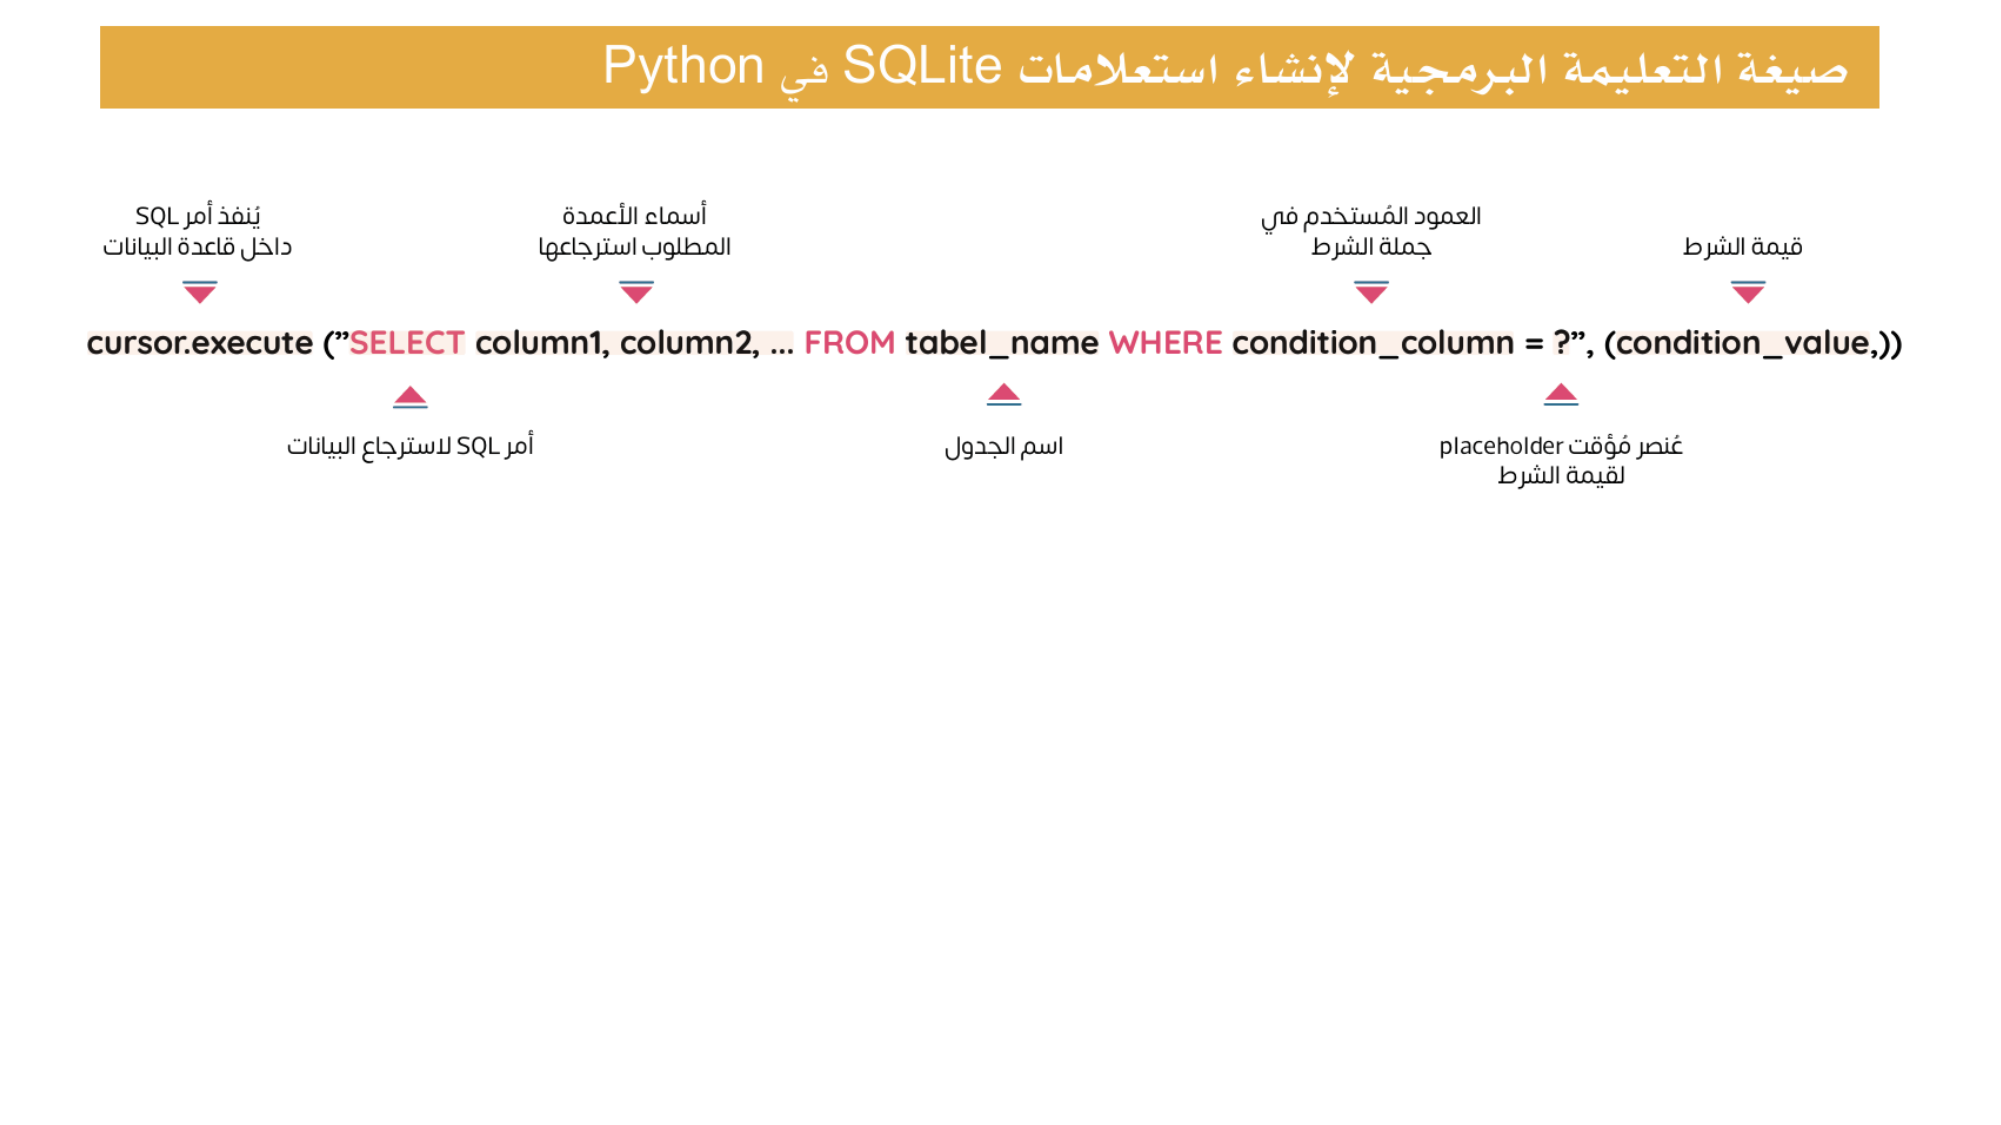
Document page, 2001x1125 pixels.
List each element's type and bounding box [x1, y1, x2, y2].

picture [51, 0, 1937, 534]
